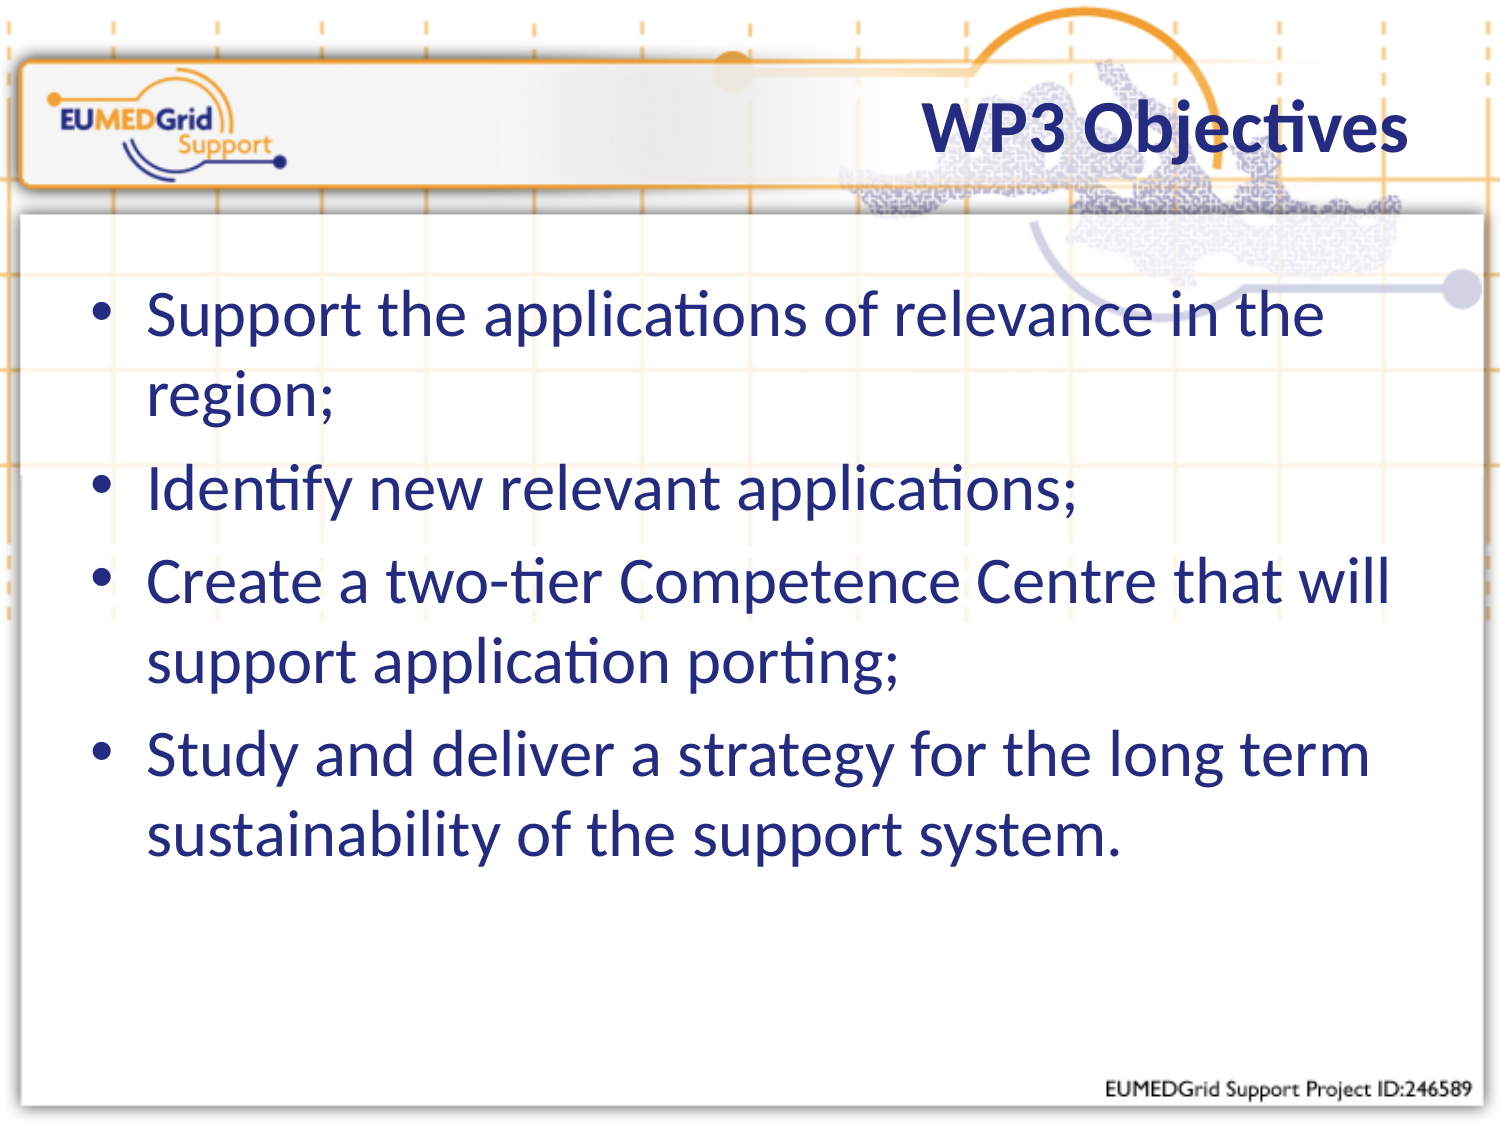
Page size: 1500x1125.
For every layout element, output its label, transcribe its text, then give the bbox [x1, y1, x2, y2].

list Support the applications of relevance in the region; Identify new relevant applications; Create a two-tier Competence Centre that will support application porting; Study and deliver a strategy for the long term sustainability of the support system. [74, 262, 1426, 1049]
picture [0, 0, 1500, 1125]
title WP3 Objectives [328, 44, 1426, 200]
